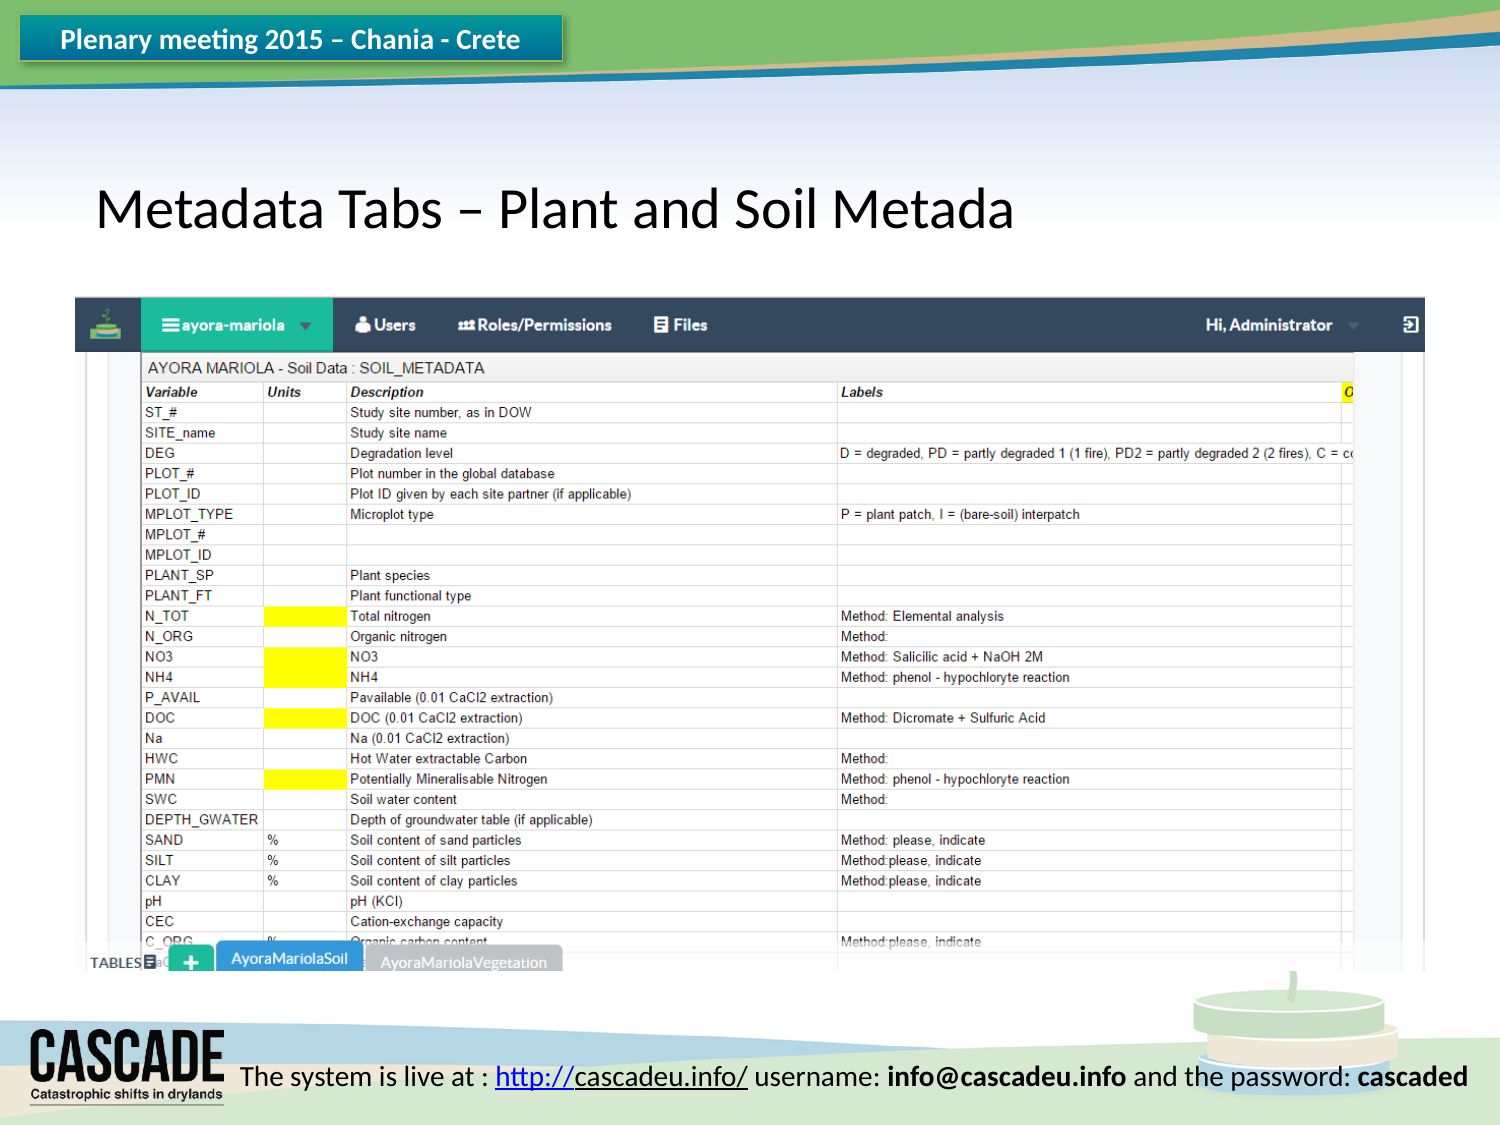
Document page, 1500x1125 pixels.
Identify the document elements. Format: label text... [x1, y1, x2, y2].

picture [29, 1029, 224, 1106]
picture [0, 0, 1500, 90]
text_box Metadata Tabs – Plant and Soil Metada [80, 162, 1031, 248]
text_box The system is live at : http://cascadeu.info/ username: info@cascadeu.info and the password: cascaded [224, 1049, 1488, 1100]
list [74, 296, 1426, 971]
